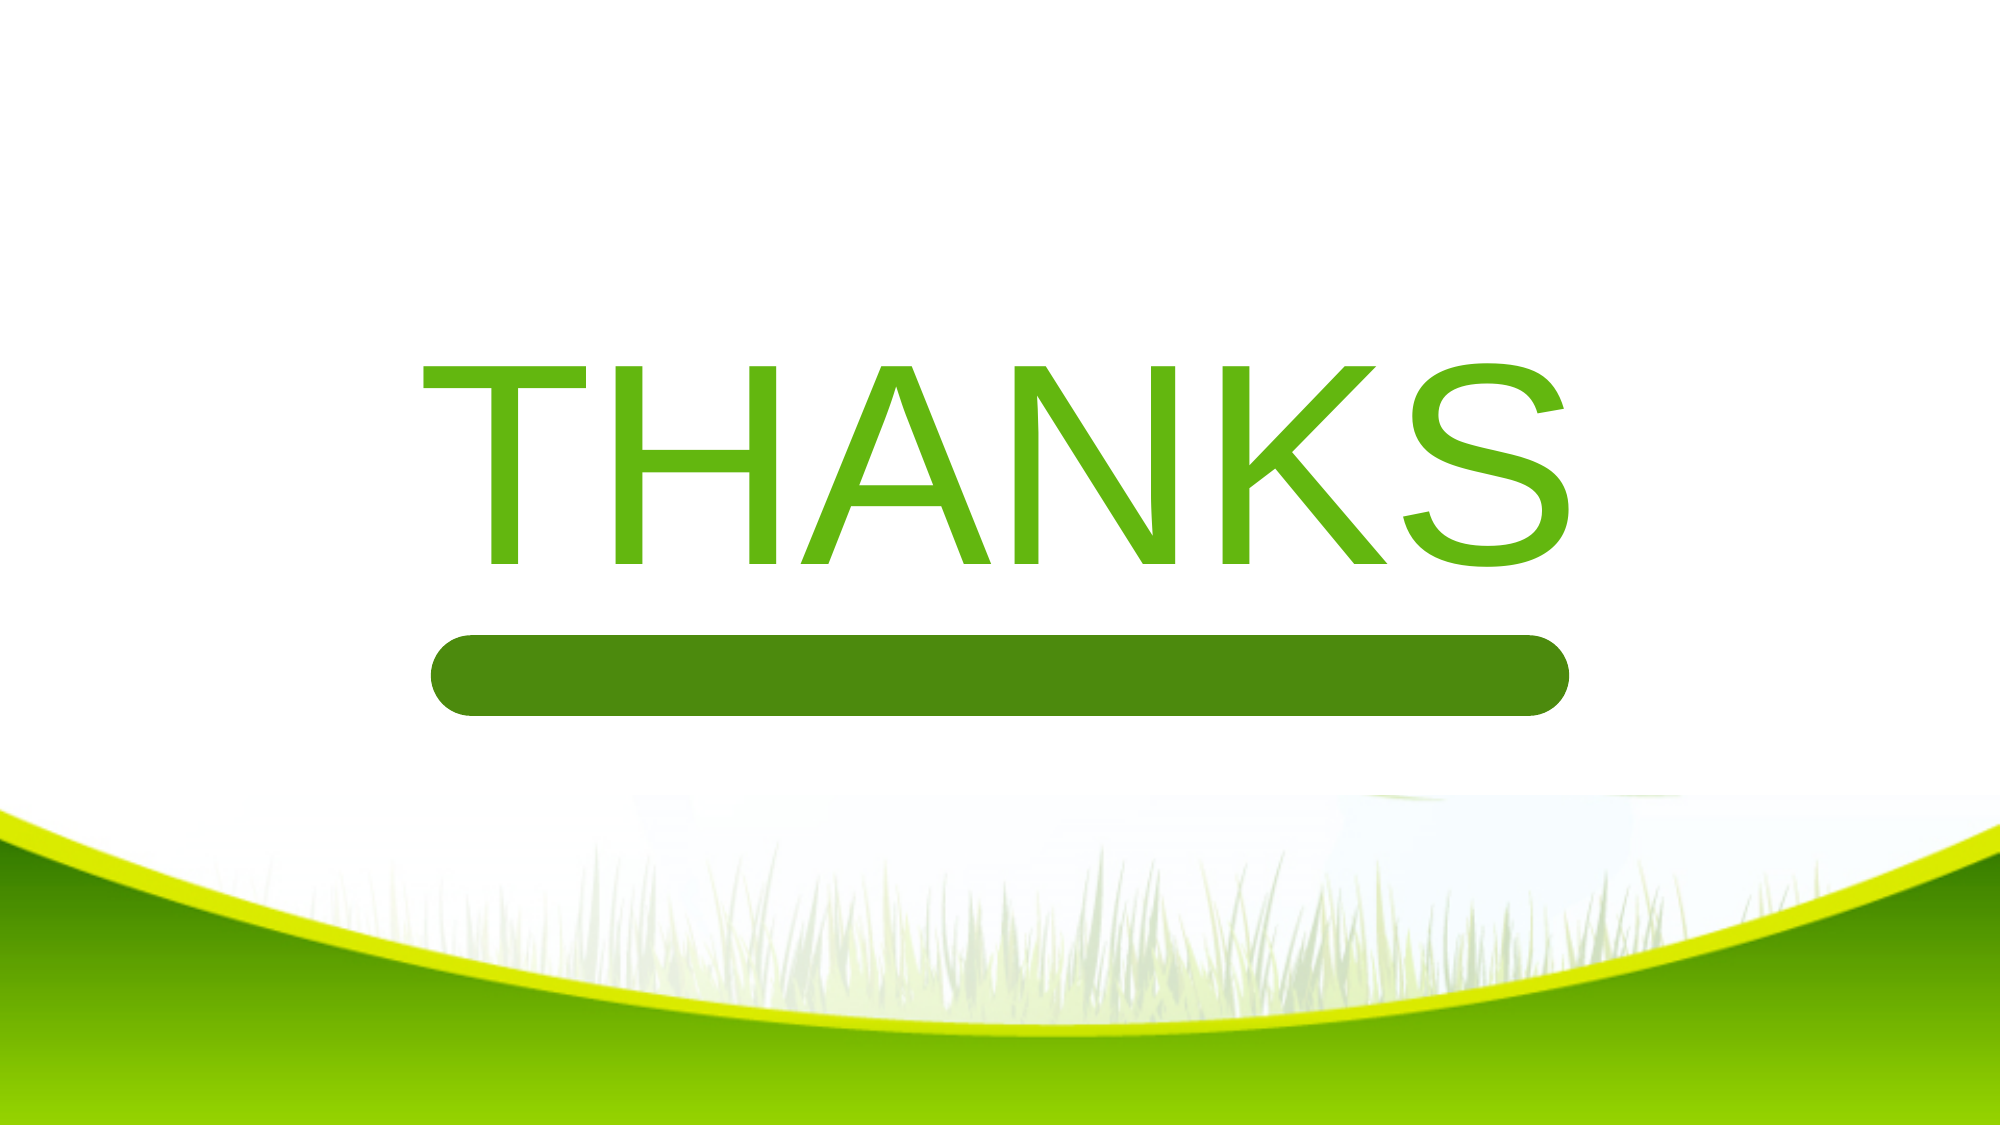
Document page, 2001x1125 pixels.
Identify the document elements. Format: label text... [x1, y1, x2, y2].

title THANKS [317, 308, 1683, 636]
picture [0, 795, 2000, 1125]
